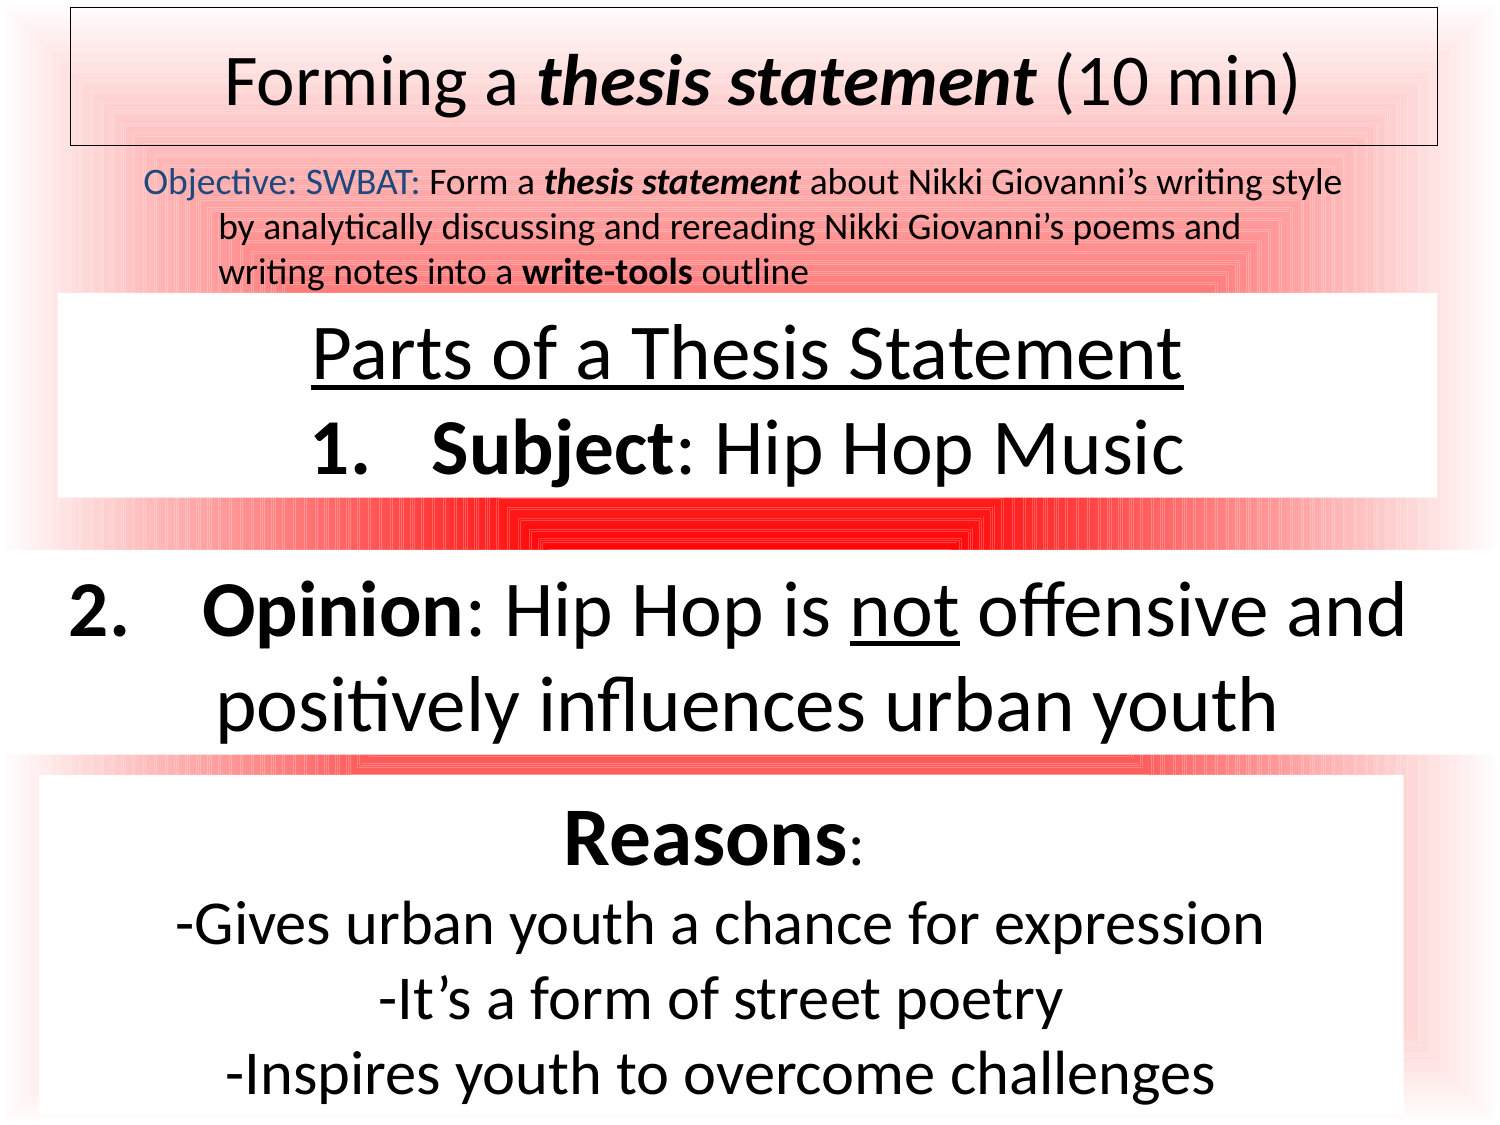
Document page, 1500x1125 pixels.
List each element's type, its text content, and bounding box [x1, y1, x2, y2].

text_box 2. Opinion: Hip Hop is not offensive and positively influences urban youth [0, 549, 1500, 755]
text_box Reasons: -Gives urban youth a chance for expression -It’s a form of street poetry -Inspires youth to overcome challenges [38, 774, 1404, 1115]
text_box Objective: SWBAT: Form a thesis statement about Nikki Giovanni’s writing style by analytically discussing and rereading Nikki Giovanni’s poems and writing notes into a write-tools outline [24, 149, 1367, 390]
title Forming a thesis statement (10 min) [70, 7, 1438, 146]
text_box Parts of a Thesis Statement Subject: Hip Hop Music [57, 292, 1438, 498]
